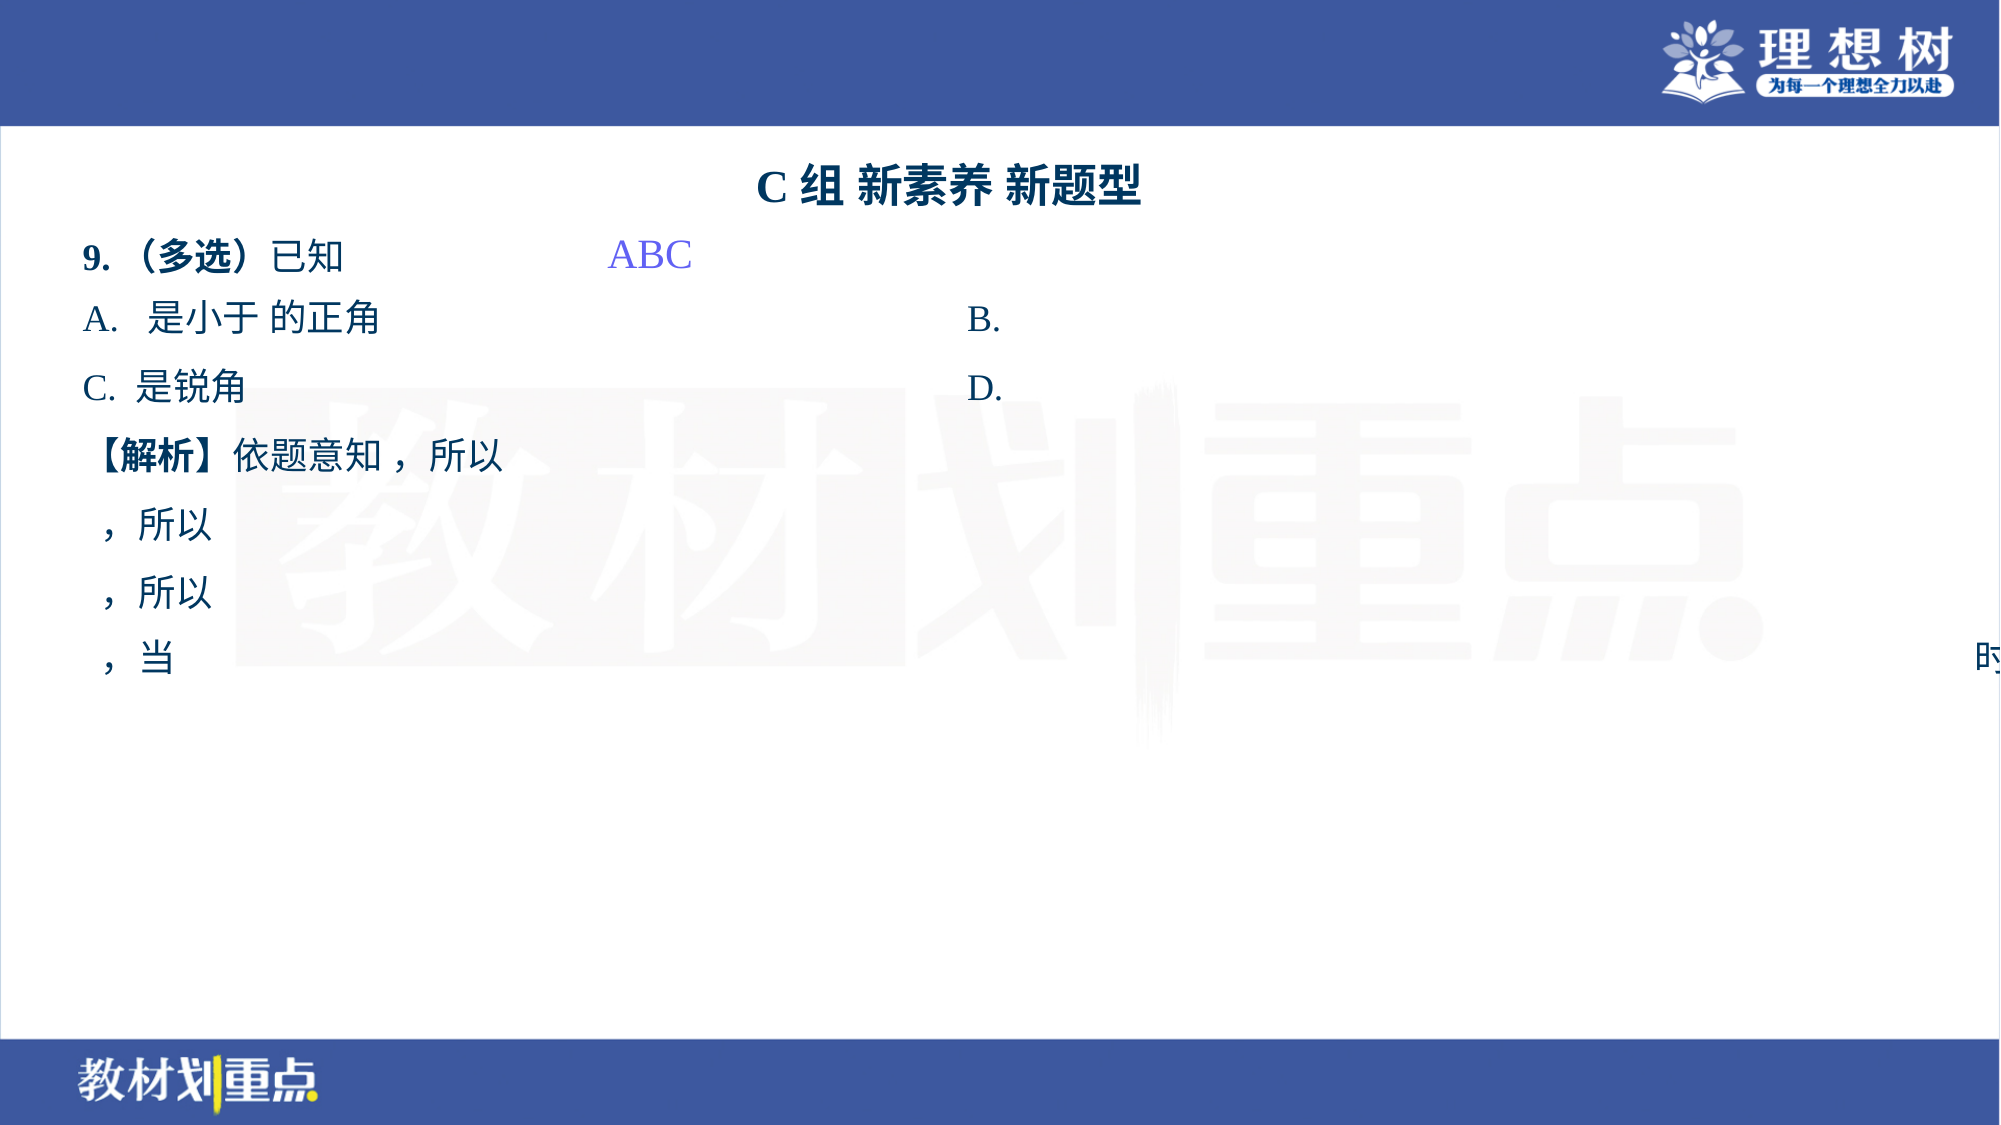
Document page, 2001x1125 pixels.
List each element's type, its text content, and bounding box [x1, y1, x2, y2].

text_box C组 新素养 新题型 [82, 129, 1817, 270]
picture [0, 0, 2000, 1125]
text_box ABC [591, 224, 709, 275]
